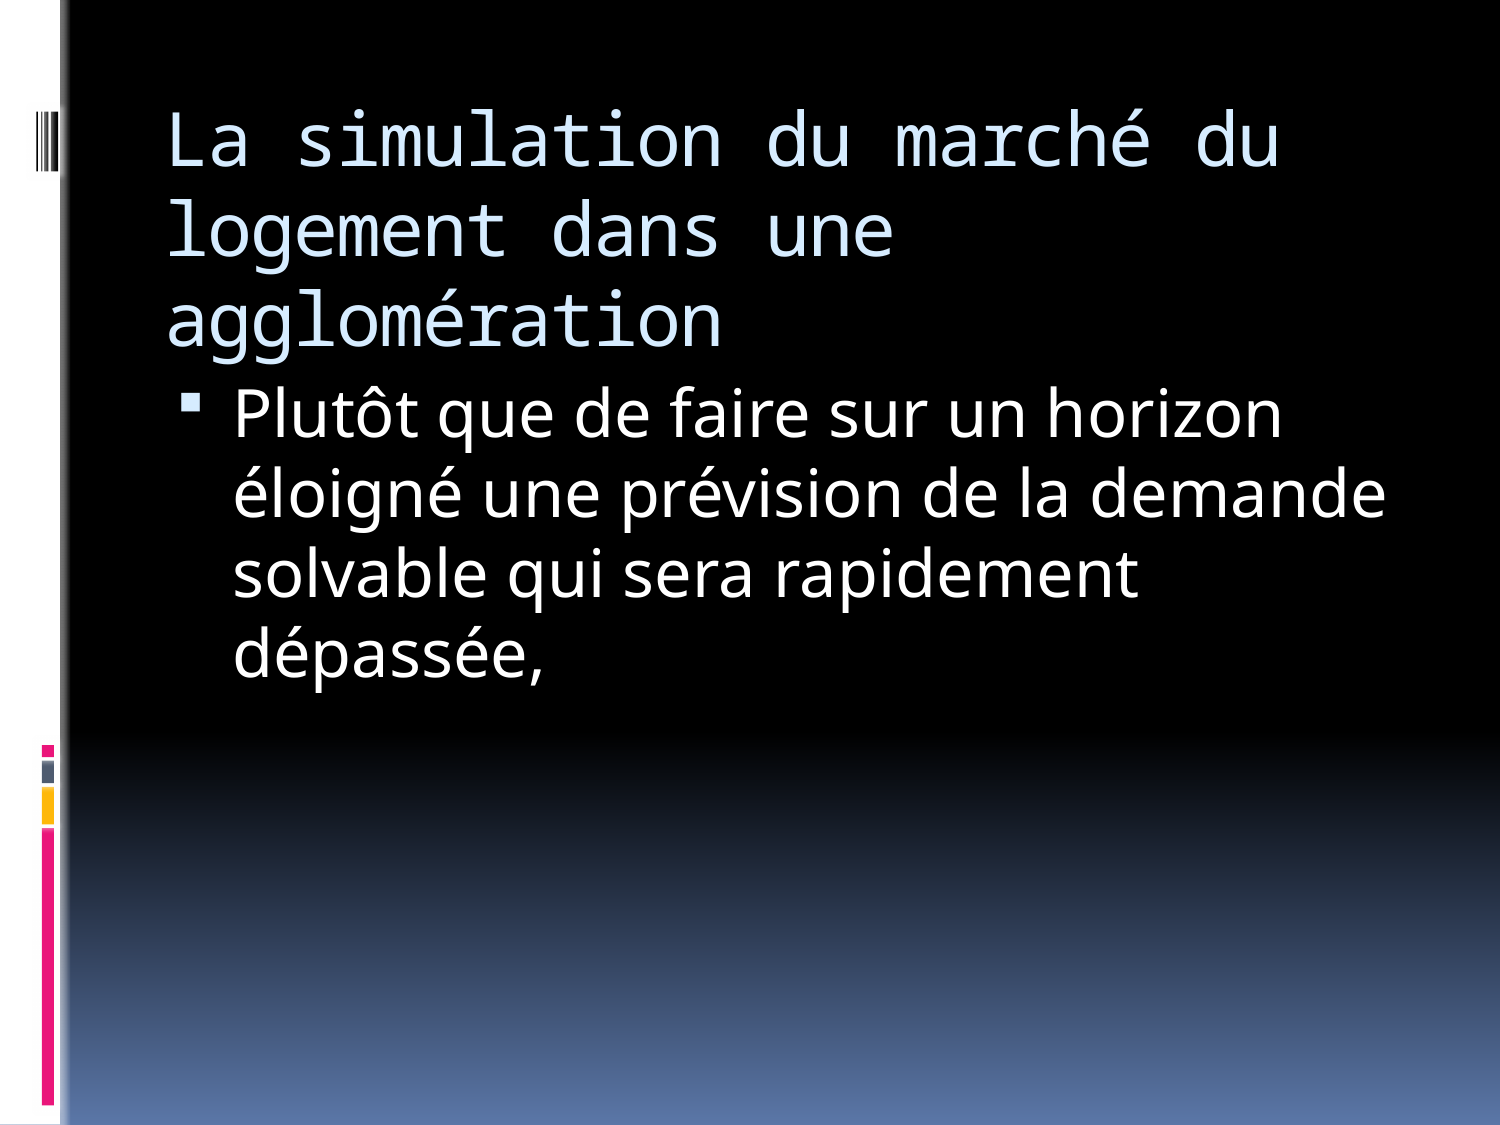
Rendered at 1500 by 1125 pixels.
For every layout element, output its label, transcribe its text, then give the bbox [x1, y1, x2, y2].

list Plutôt que de faire sur un horizon éloigné une prévision de la demande solvable qui sera rapidement dépassée, [150, 363, 1425, 1043]
title La simulation du marché du logement dans une agglomération [150, 83, 1425, 234]
